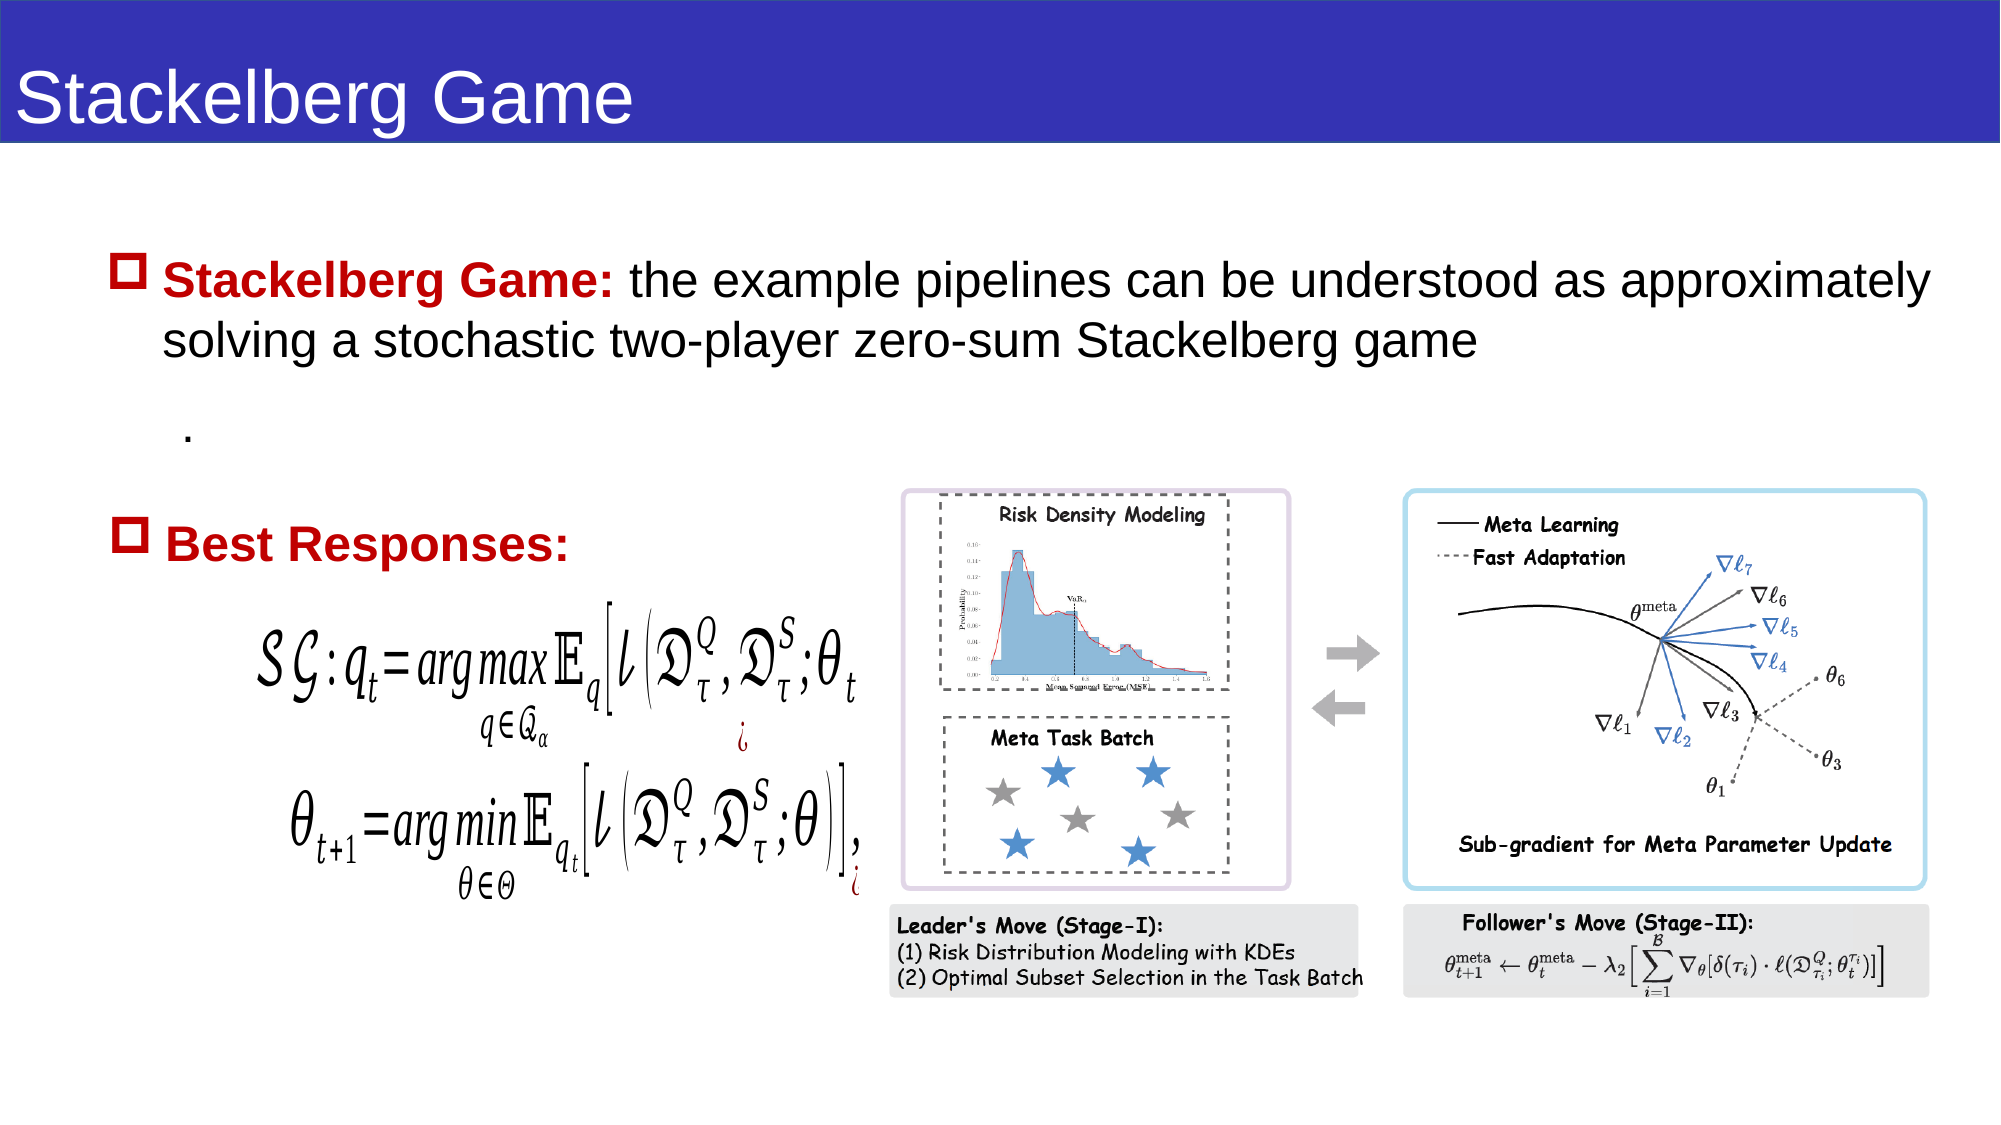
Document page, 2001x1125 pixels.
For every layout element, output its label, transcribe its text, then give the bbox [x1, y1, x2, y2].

text_box Best Responses: [94, 504, 586, 580]
text_box Stackelberg Game [0, 0, 2000, 143]
picture [859, 462, 1939, 1010]
